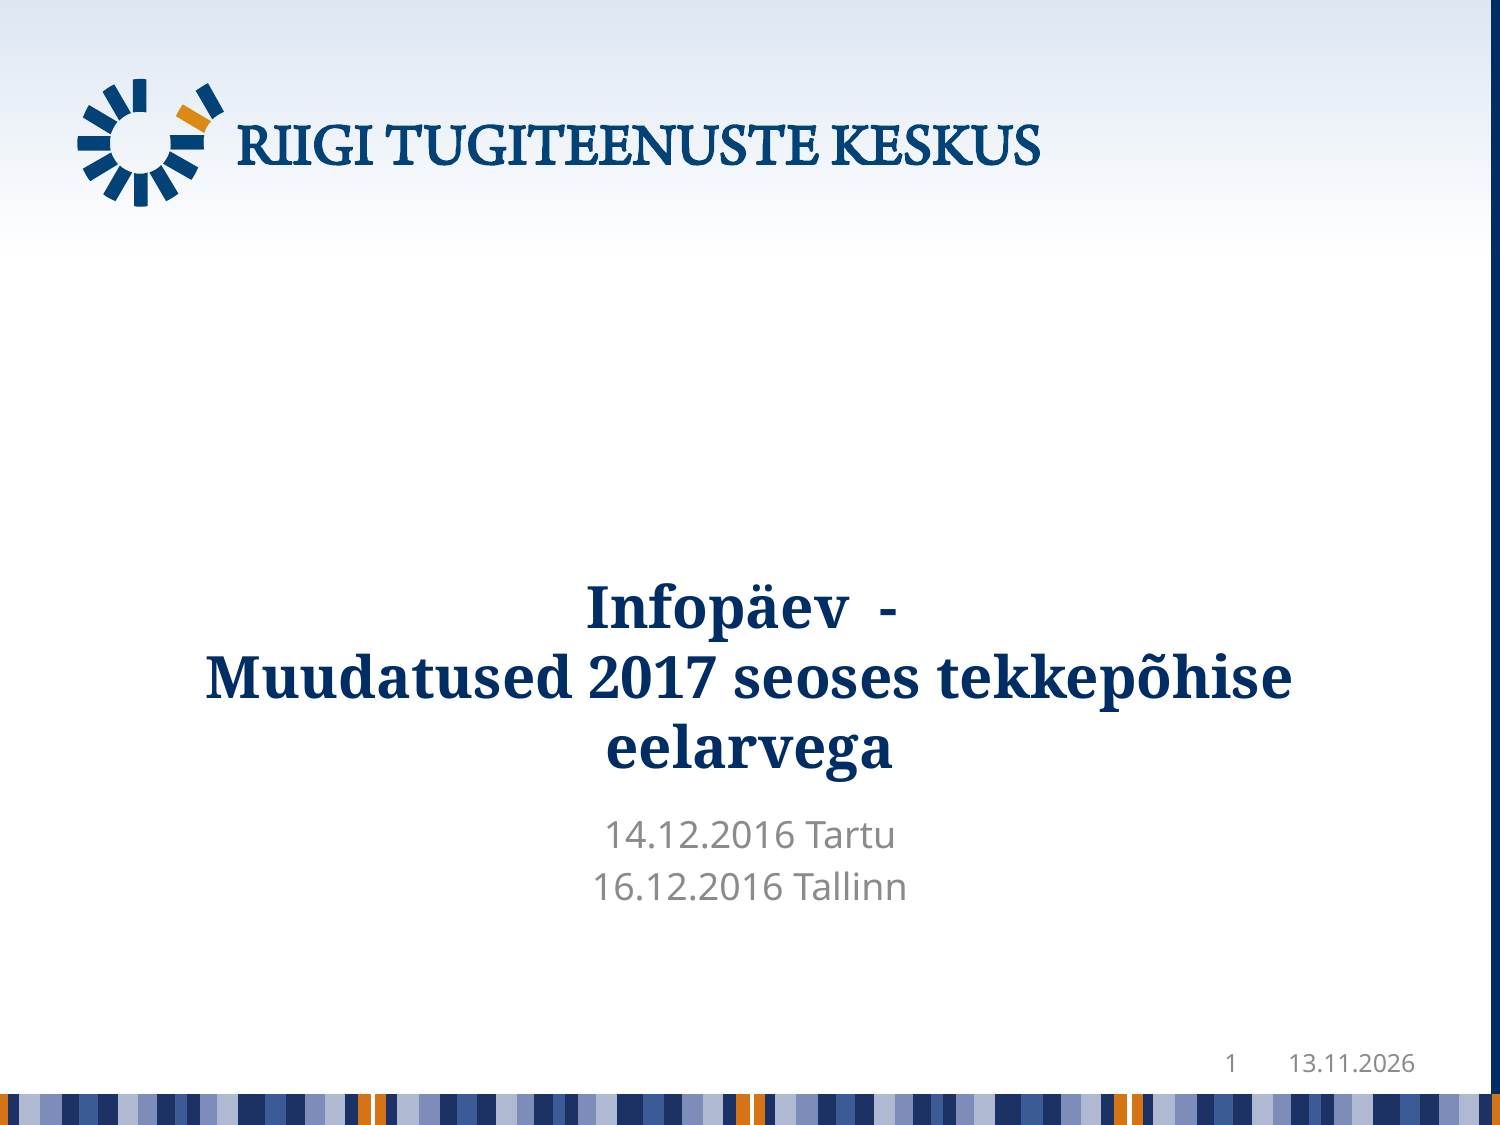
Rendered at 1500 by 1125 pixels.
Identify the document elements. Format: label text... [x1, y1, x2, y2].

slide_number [1269, 1035, 1431, 1095]
slide_number 1 [1139, 1035, 1254, 1095]
title Infopäev - Muudatused 2017 seoses tekkepõhise eelarvega [76, 538, 1424, 780]
subtitle 14.12.2016 Tartu 16.12.2016 Tallinn [76, 810, 1424, 1020]
